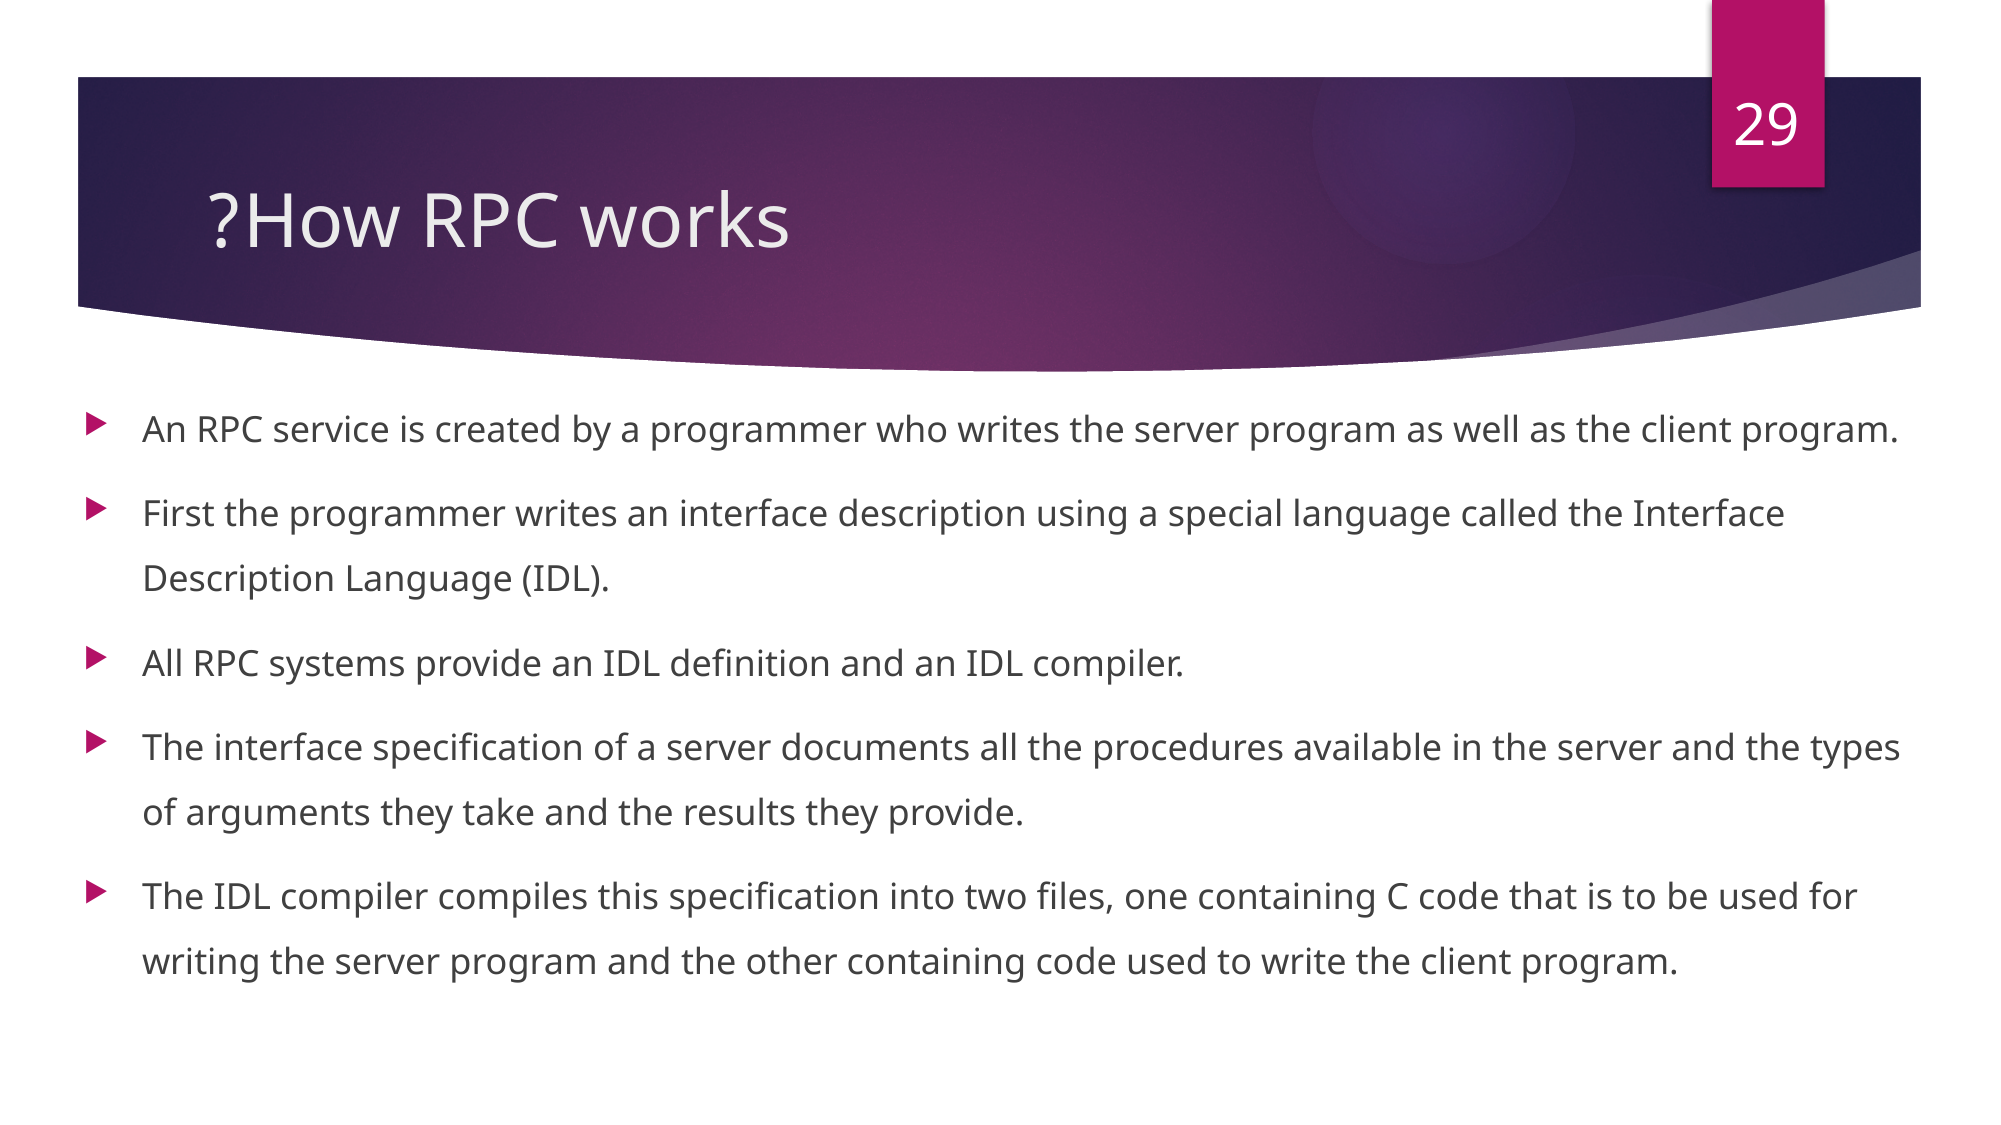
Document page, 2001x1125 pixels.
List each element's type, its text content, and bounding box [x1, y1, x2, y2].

list An RPC service is created by a programmer who writes the server program as well as the client program. First the programmer writes an interface description using a special language called the Interface Description Language (IDL). All RPC systems provide an IDL definition and an IDL compiler. The interface specification of a server documents all the procedures available in the server and the types of arguments they take and the results they provide. The IDL compiler compiles this specification into two files, one containing C code that is to be used for writing the server program and the other containing code used to write the client program. [68, 377, 1925, 1053]
slide_number 29 [1698, 48, 1836, 175]
title How RPC works? [189, 159, 1627, 276]
